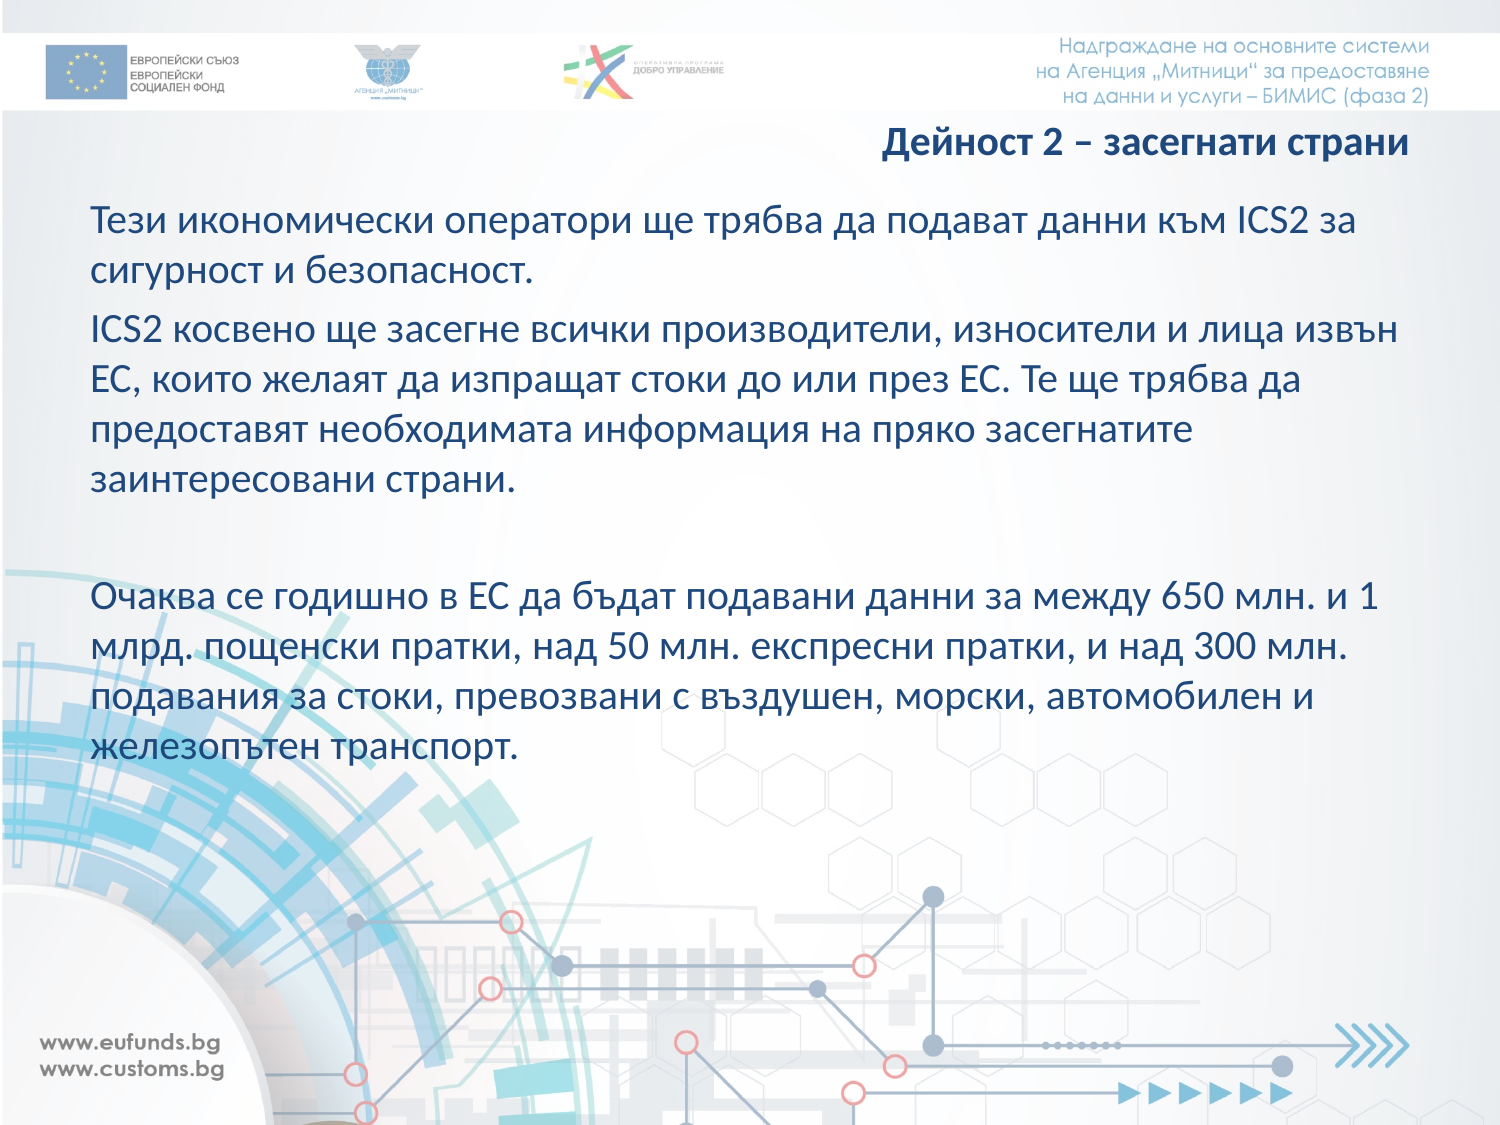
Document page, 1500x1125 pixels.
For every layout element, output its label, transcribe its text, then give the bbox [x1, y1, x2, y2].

title Дейност 2 – засегнати страни [75, 45, 1425, 184]
list Тези икономически оператори ще трябва да подават данни към ICS2 за сигурност и безопасност. ICS2 косвено ще засегне всички производители, износители и лица извън ЕС, които желаят да изпращат стоки до или през ЕС. Те ще трябва да предоставят необходимата информация на пряко засегнатите заинтересовани страни. Очаква се годишно в ЕС да бъдат подавани данни за между 650 млн. и 1 млрд. пощенски пратки, над 50 млн. експресни пратки, и над 300 млн. подавания за стоки, превозвани с въздушен, морски, автомобилен и железопътен транспорт. [75, 184, 1425, 1005]
